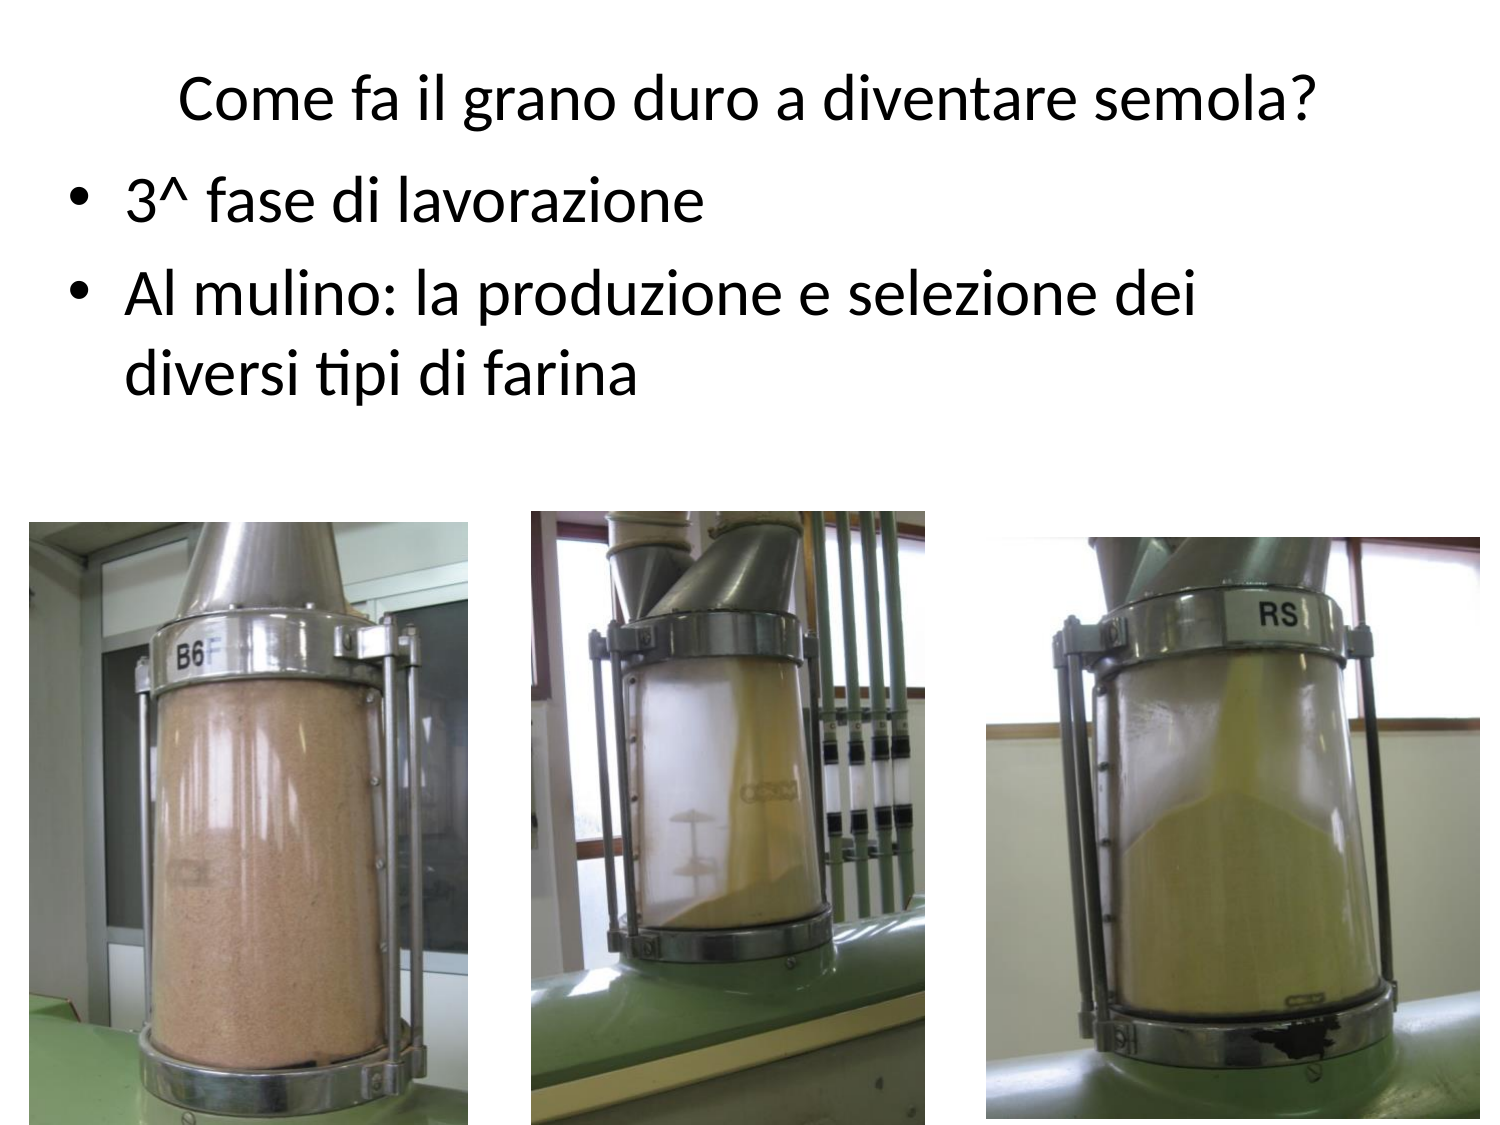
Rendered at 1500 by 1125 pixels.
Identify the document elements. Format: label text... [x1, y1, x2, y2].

title Come fa il grano duro a diventare semola? [112, 0, 1388, 148]
text_box 3^ fase di lavorazione Al mulino: la produzione e selezione dei diversi tipi di farina [53, 148, 1403, 891]
picture [985, 537, 1480, 1120]
picture [531, 511, 925, 1125]
picture [29, 510, 468, 1125]
